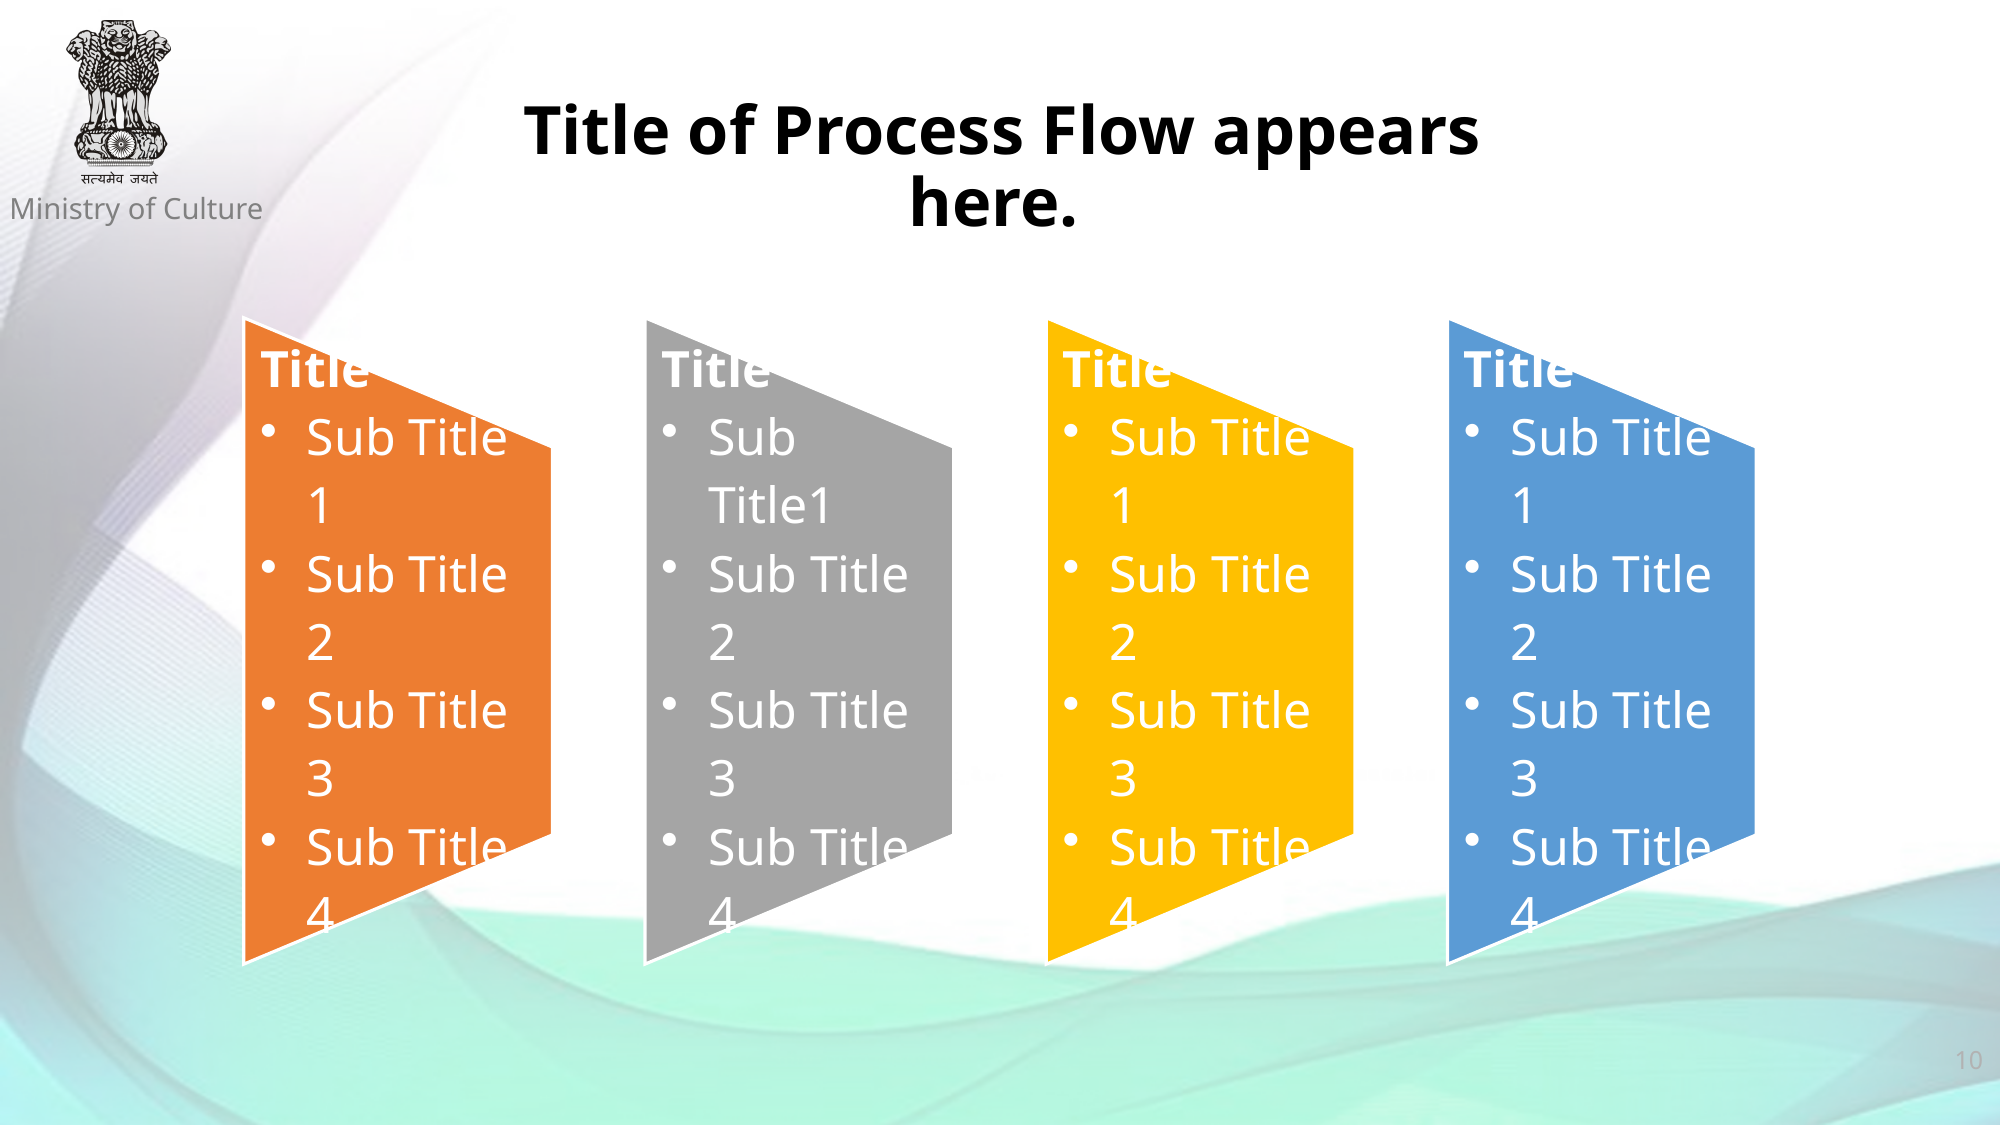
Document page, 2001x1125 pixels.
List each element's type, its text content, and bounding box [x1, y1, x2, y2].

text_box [243, 317, 1757, 965]
picture [66, 20, 171, 184]
text_box Title of Process Flow appears here. [491, 89, 1513, 249]
slide_number 10 [1548, 1031, 1999, 1092]
